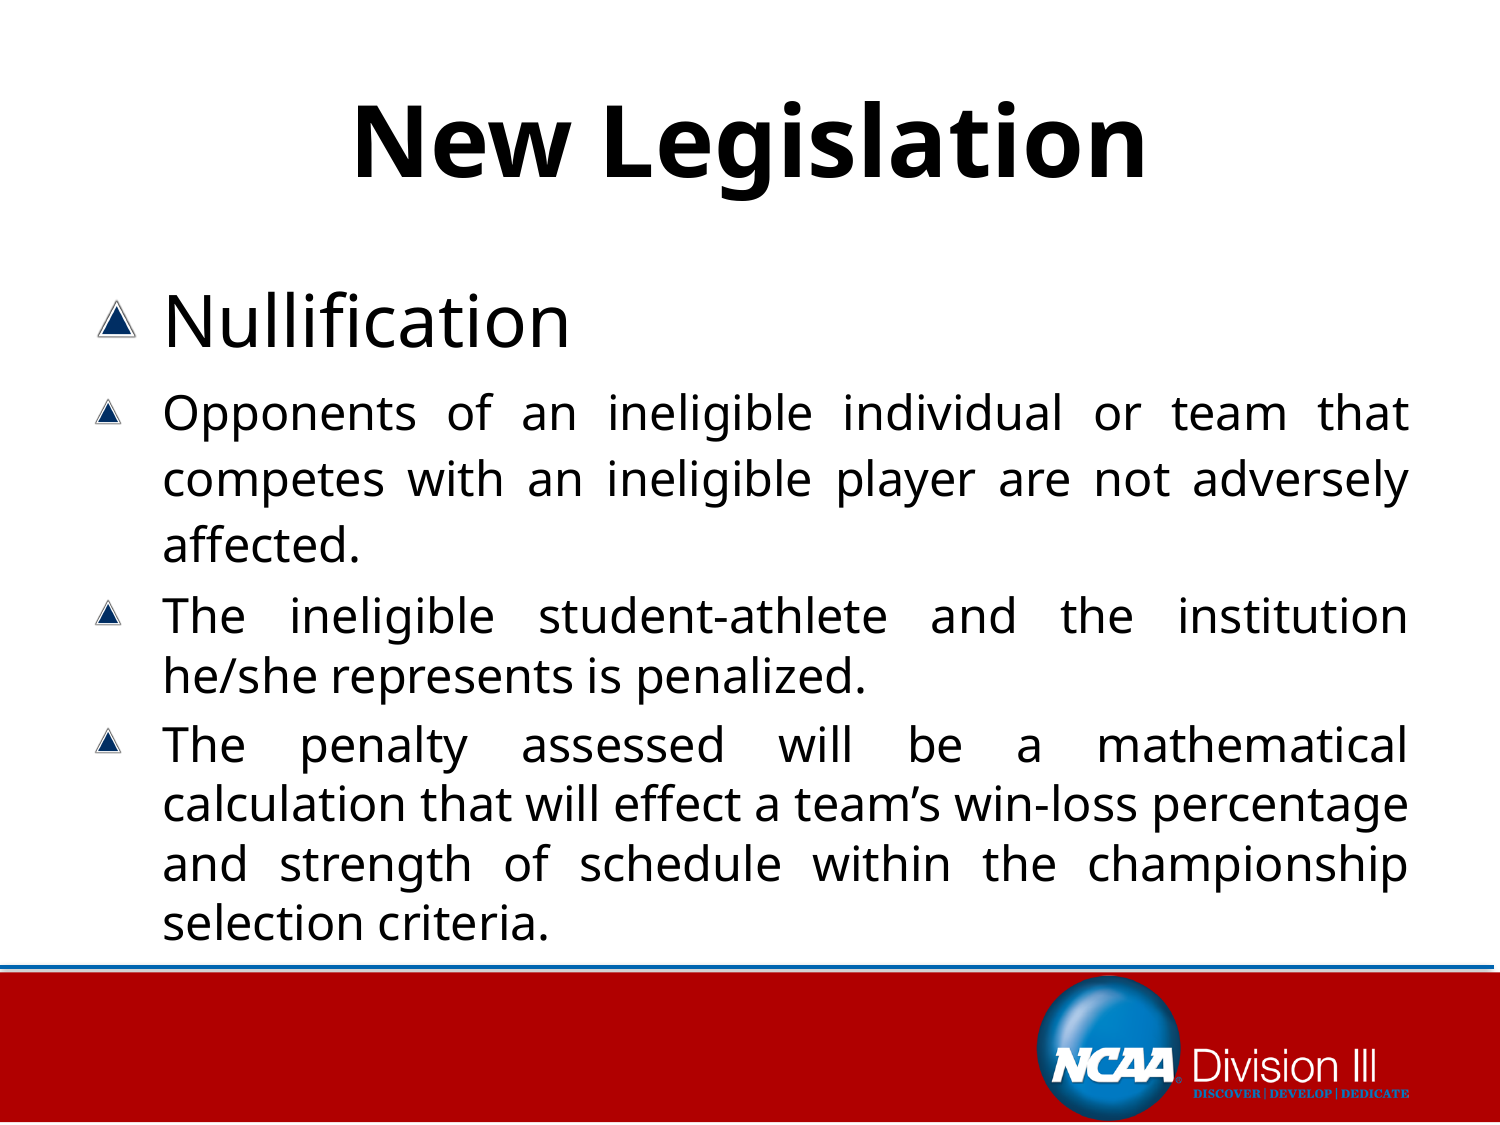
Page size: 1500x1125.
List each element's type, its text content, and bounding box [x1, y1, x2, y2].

picture [90, 394, 126, 430]
picture [90, 723, 126, 759]
picture [90, 293, 143, 346]
picture [1021, 965, 1423, 1125]
list Nullification Opponents of an ineligible individual or team that competes with an ineligible player are not adversely affected. The ineligible student-athlete and the institution he/she represents is penalized. The penalty assessed will be a mathematical calculation that will effect a team’s win-loss percentage and strength of schedule within the championship selection criteria. [75, 262, 1425, 965]
picture [90, 595, 126, 631]
title New Legislation [75, 45, 1425, 233]
